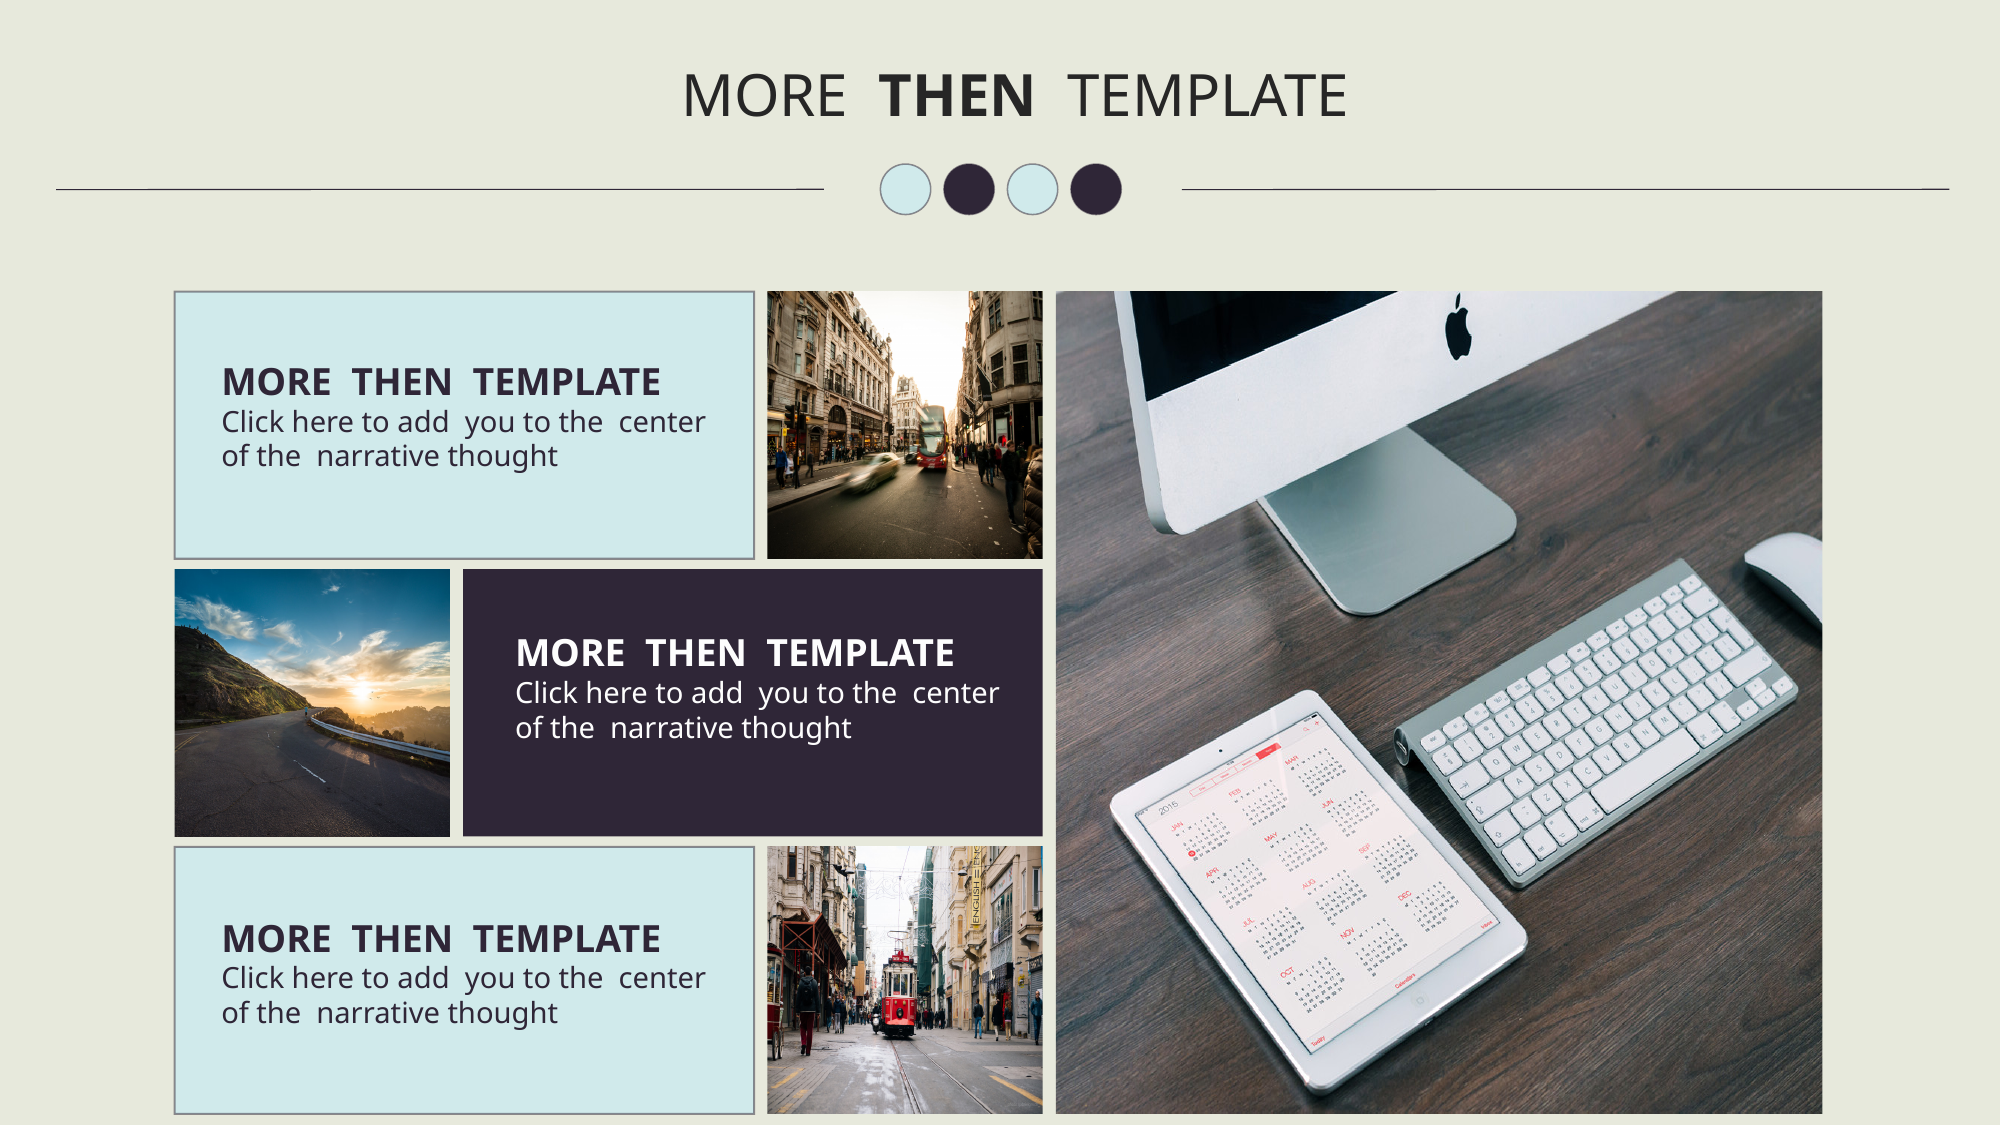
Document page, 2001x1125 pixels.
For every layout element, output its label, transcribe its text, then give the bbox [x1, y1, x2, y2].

text_box MORE THEN TEMPLATE [636, 42, 1365, 138]
text_box MORE THEN TEMPLATE Click here to add you to the center of the narrative thought [206, 907, 722, 1037]
text_box [174, 291, 755, 559]
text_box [880, 163, 1122, 215]
text_box [174, 846, 755, 1114]
text_box [174, 569, 450, 837]
text_box MORE THEN TEMPLATE Click here to add you to the center of the narrative thought [206, 350, 722, 481]
text_box [1055, 291, 1823, 1114]
text_box [767, 291, 1043, 559]
text_box [767, 846, 1043, 1114]
text_box [463, 569, 1043, 837]
text_box MORE THEN TEMPLATE Click here to add you to the center of the narrative thought [500, 622, 1015, 752]
